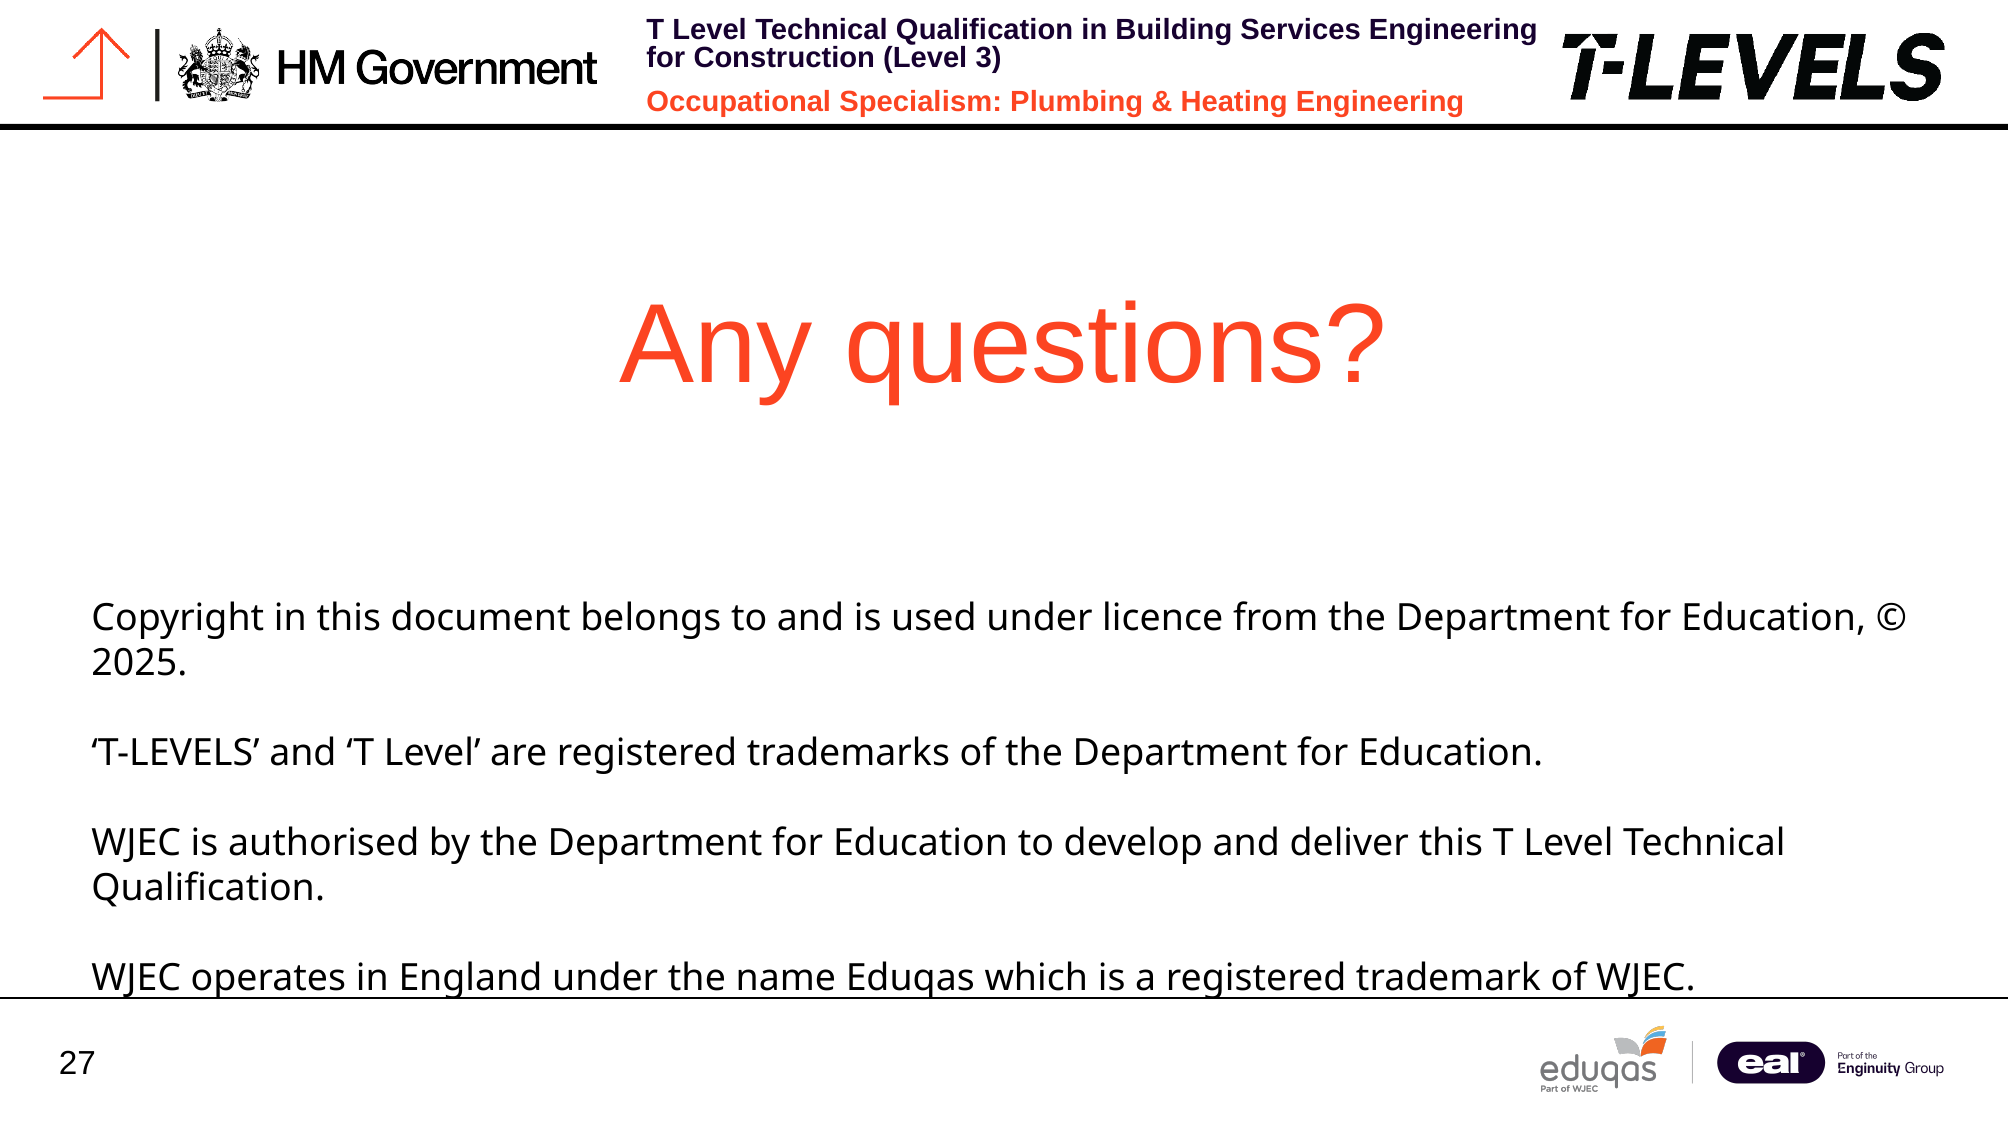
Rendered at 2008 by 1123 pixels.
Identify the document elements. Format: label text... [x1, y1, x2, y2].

picture [1543, 25, 1964, 108]
picture [38, 27, 136, 100]
picture [1535, 1021, 1949, 1097]
text_box Any questions? [590, 262, 1418, 413]
text_box Copyright in this document belongs to and is used under licence from the Department for Education, © 2025. ‘T-LEVELS’ and ‘T Level’ are registered trademarks of the Department for Education. WJEC is authorised by the Department for Education to develop and deliver this T Level Technical Qualification. WJEC operates in England under the name Eduqas which is a registered trademark of WJEC. [76, 585, 1932, 1006]
picture [155, 28, 597, 102]
